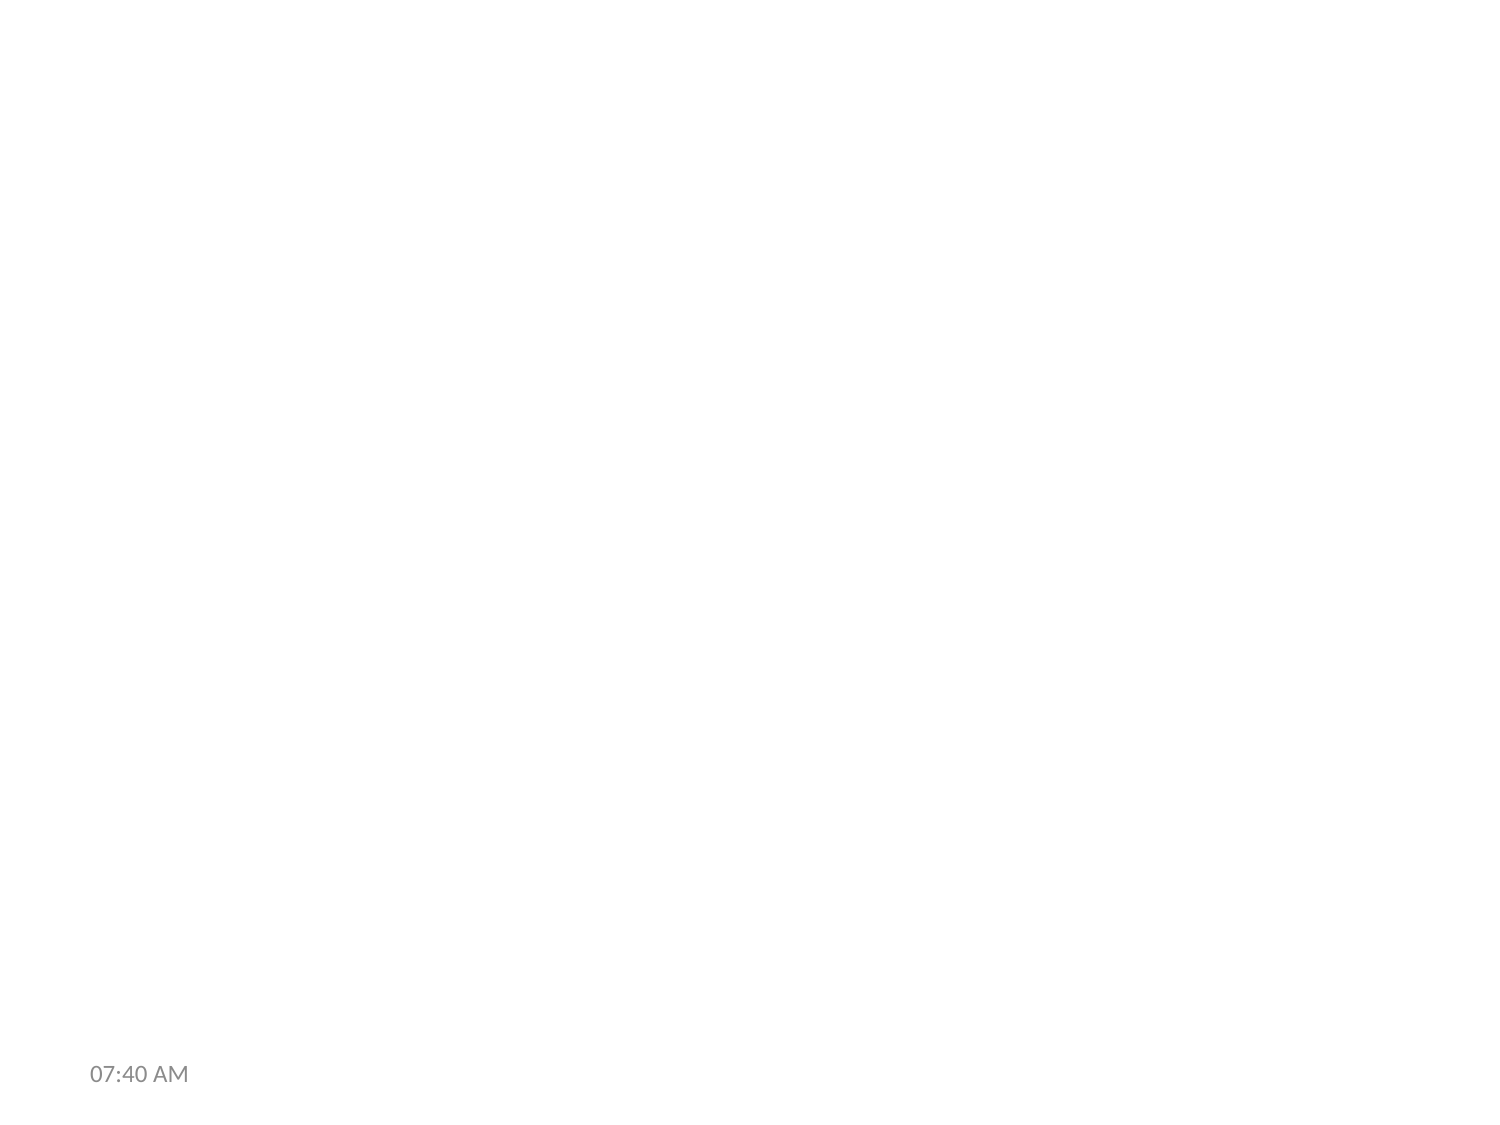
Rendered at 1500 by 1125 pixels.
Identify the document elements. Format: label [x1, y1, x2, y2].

slide_number [75, 1042, 425, 1103]
